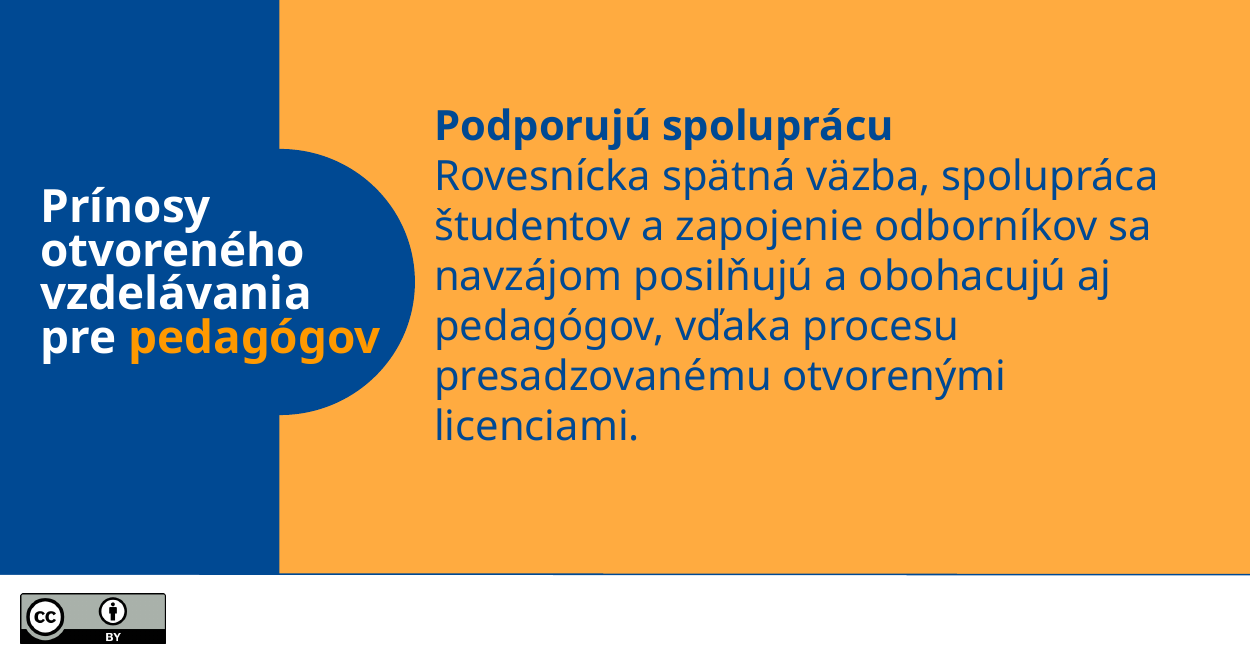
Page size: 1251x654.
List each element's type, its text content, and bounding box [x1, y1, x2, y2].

text_box Podporujú spoluprácu Rovesnícka spätná väzba, spolupráca študentov a zapojenie odborníkov sa navzájom posilňujú a obohacujú aj pedagógov, vďaka procesu presadzovanému otvorenými licenciami. [419, 84, 1224, 465]
picture [20, 592, 166, 645]
text_box [409, 242, 415, 322]
text_box [0, 0, 280, 573]
text_box [206, 148, 355, 171]
text_box [0, 582, 1250, 654]
text_box [187, 378, 374, 416]
text_box Prínosy otvoreného vzdelávania pre pedagógov [25, 171, 409, 378]
